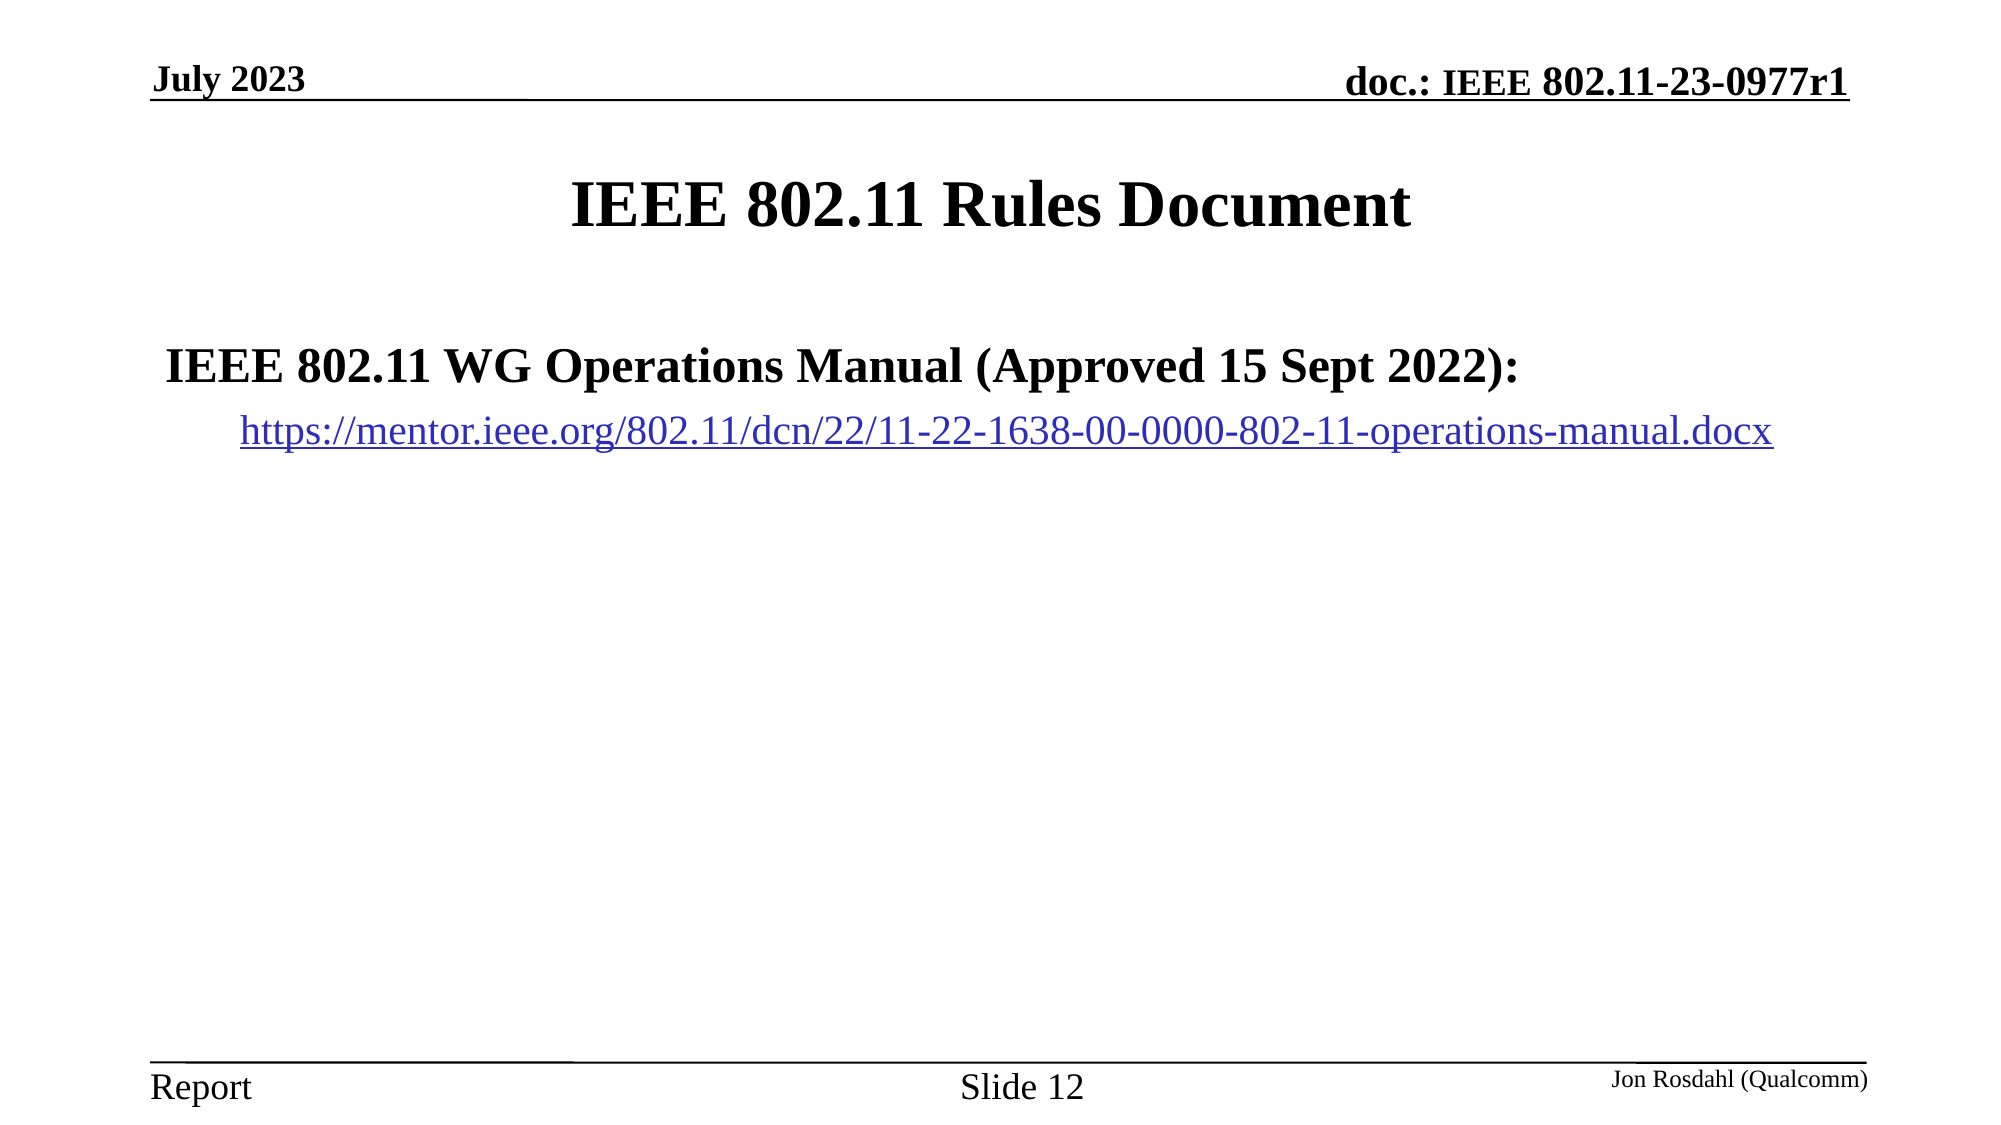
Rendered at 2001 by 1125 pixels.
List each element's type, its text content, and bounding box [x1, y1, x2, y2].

list IEEE 802.11 WG Operations Manual (Approved 15 Sept 2022): https://mentor.ieee.org/802.11/dcn/22/11-22-1638-00-0000-802-11-operations-manual.docx [149, 324, 1850, 1000]
title IEEE 802.11 Rules Document [149, 112, 1850, 288]
footer Jon Rosdahl (Qualcomm) [1171, 1061, 1869, 1093]
slide_number Slide 12 [950, 1061, 1095, 1125]
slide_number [152, 54, 563, 100]
